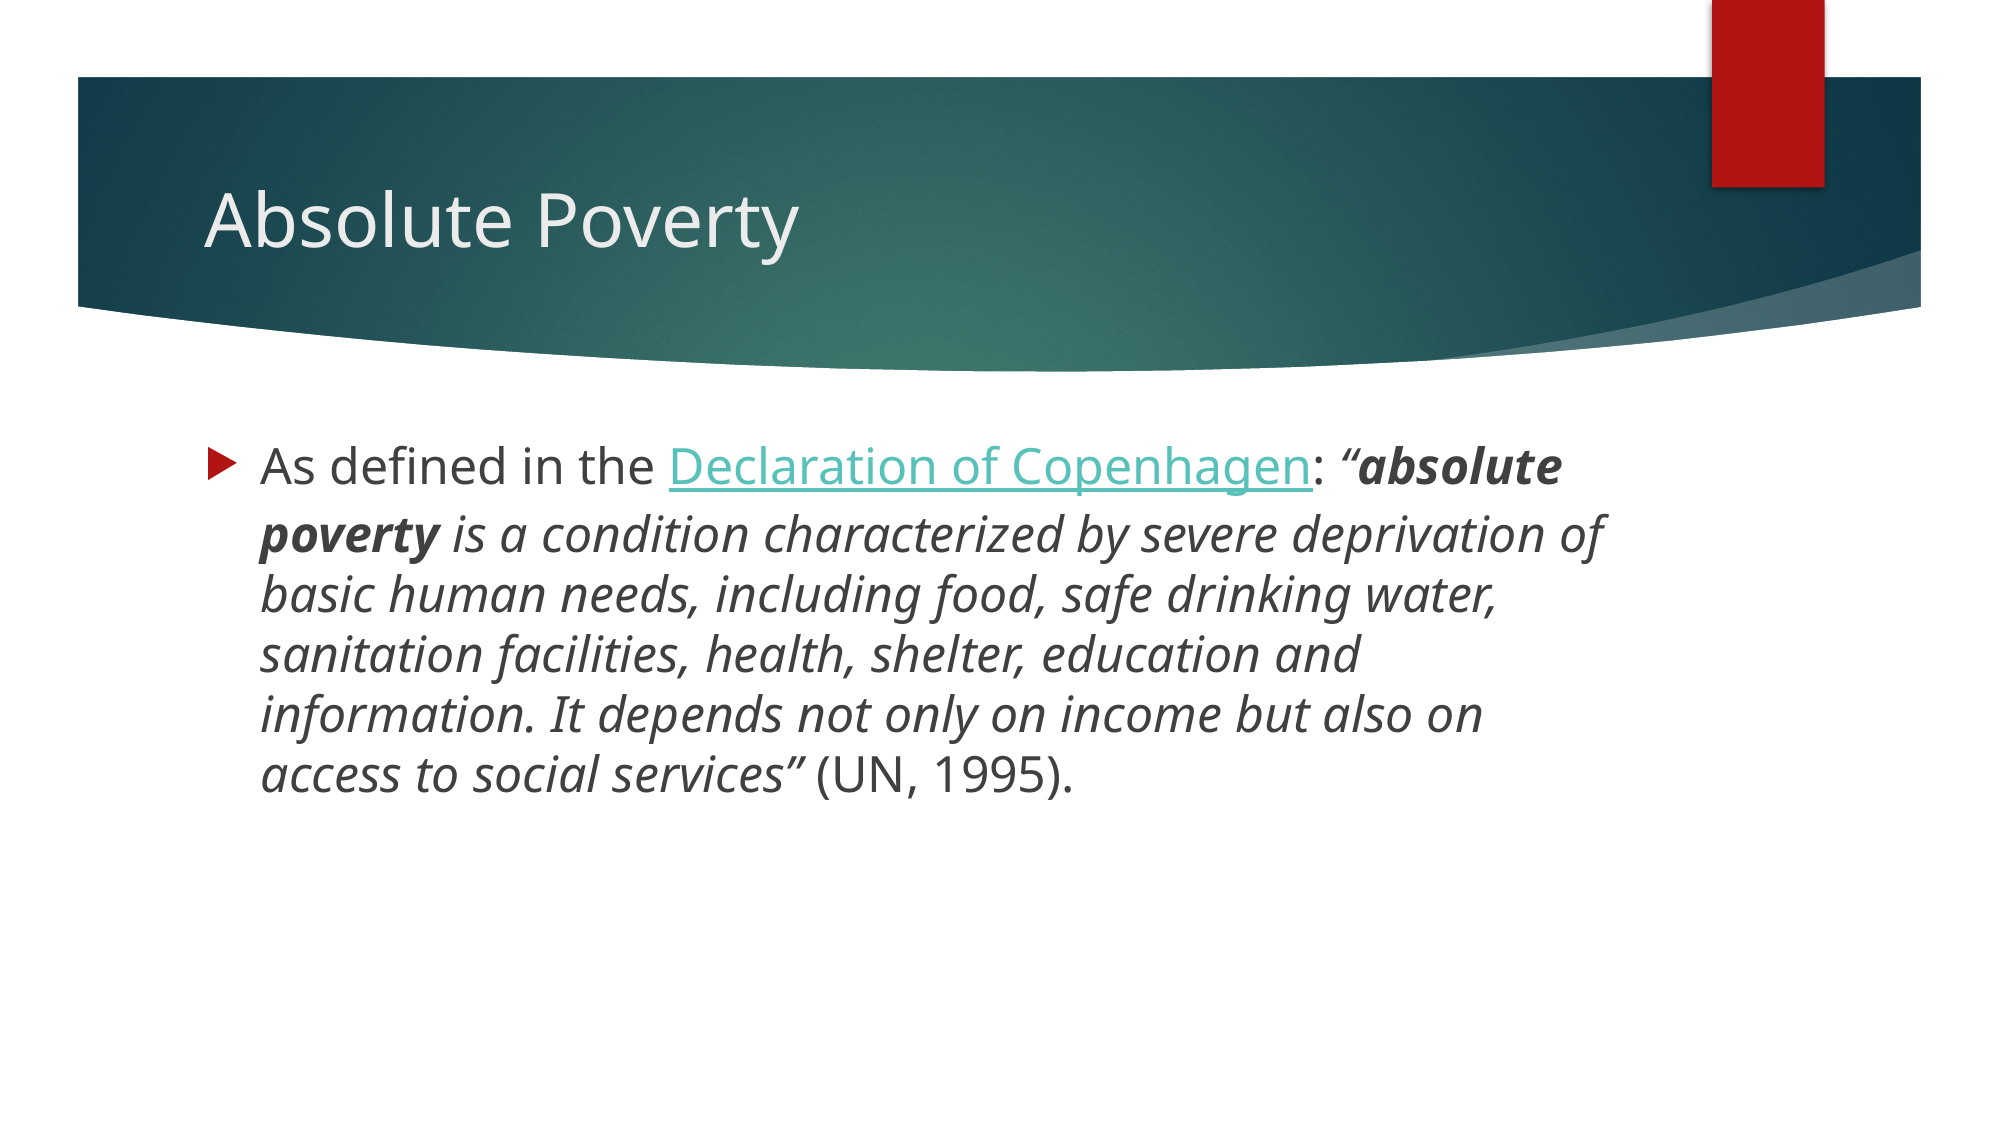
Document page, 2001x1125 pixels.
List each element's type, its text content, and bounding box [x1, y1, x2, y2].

title Absolute Poverty [189, 159, 1638, 276]
list As defined in the Declaration of Copenhagen: “absolute poverty is a condition characterized by severe deprivation of basic human needs, including food, safe drinking water, sanitation facilities, health, shelter, education and information. It depends not only on income but also on access to social services” (UN, 1995). [189, 427, 1638, 988]
